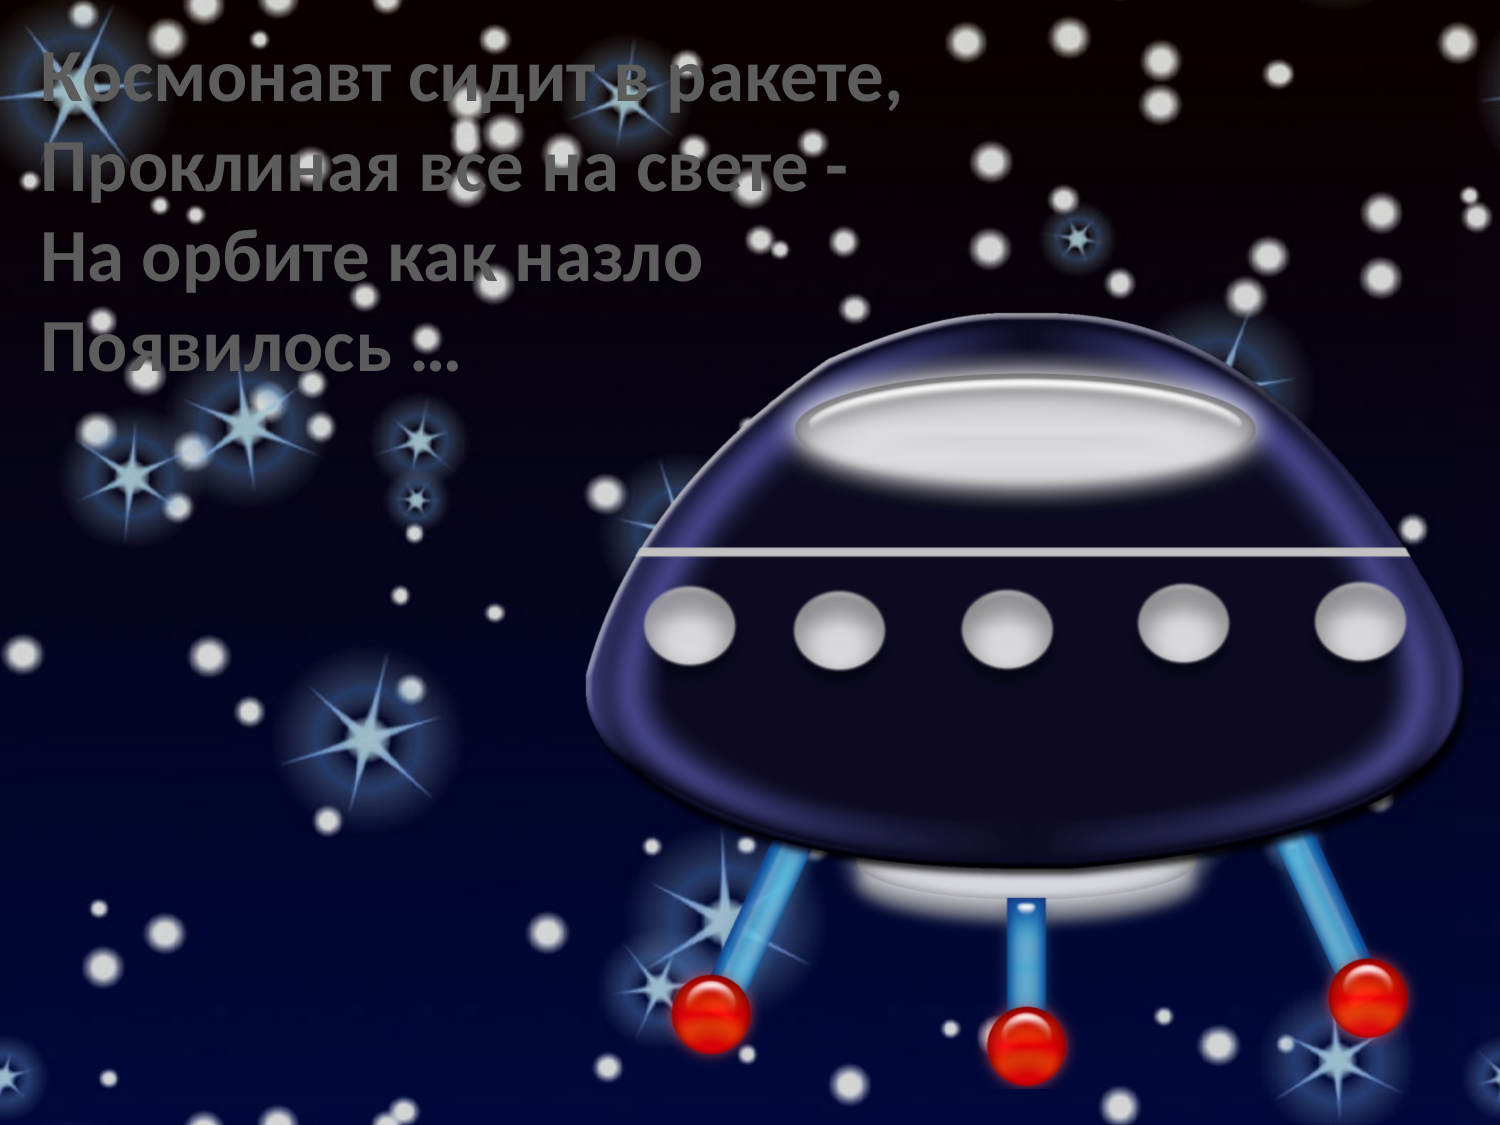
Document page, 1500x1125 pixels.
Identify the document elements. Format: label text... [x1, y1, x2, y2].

text_box Космонавт сидит в ракете, Проклиная все на свете - На орбите как назло Появилось … [26, 19, 945, 394]
picture [0, 0, 1500, 1125]
